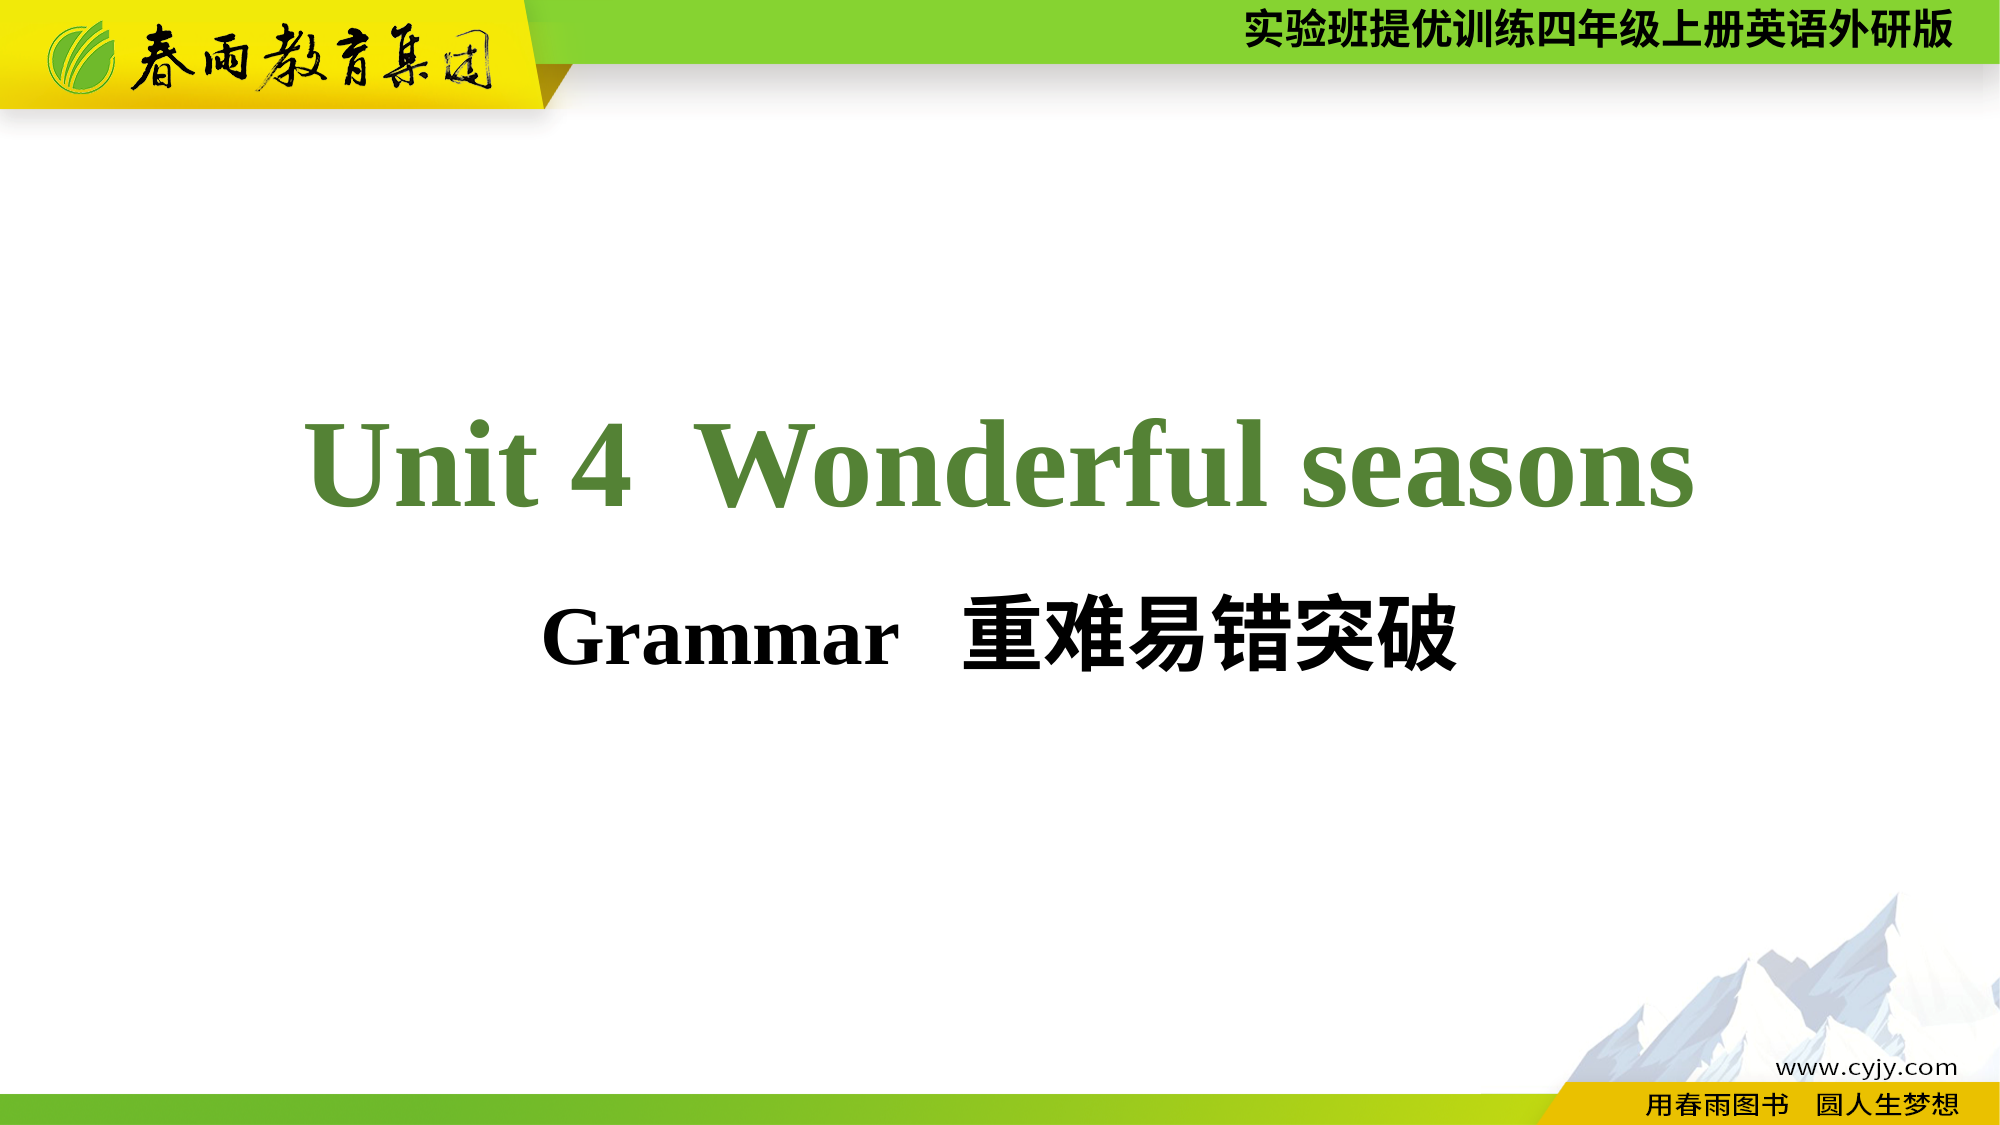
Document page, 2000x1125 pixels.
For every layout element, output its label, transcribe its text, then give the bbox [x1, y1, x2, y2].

text_box Unit 4 Wonderful seasons Grammar 重难易错突破 [0, 298, 2000, 689]
picture [0, 689, 2000, 1125]
picture [0, 0, 2000, 298]
